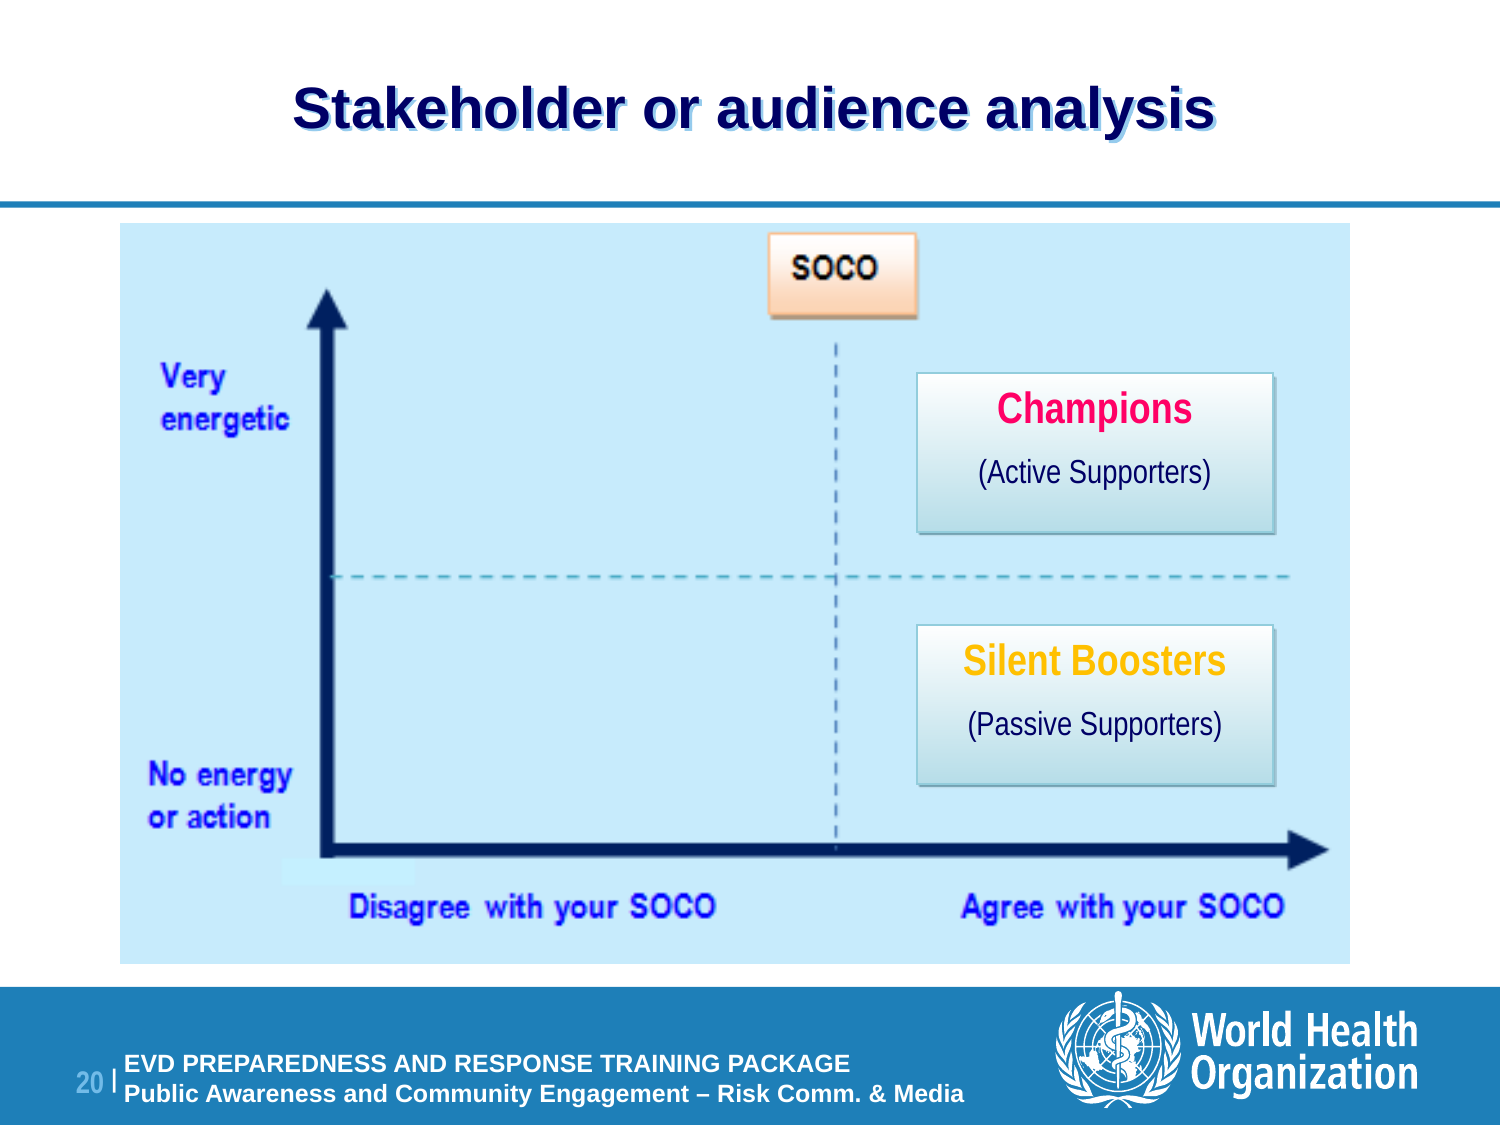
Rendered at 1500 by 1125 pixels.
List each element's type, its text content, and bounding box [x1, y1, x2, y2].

picture [120, 223, 1350, 964]
title Stakeholder or audience analysis [227, 63, 1283, 147]
